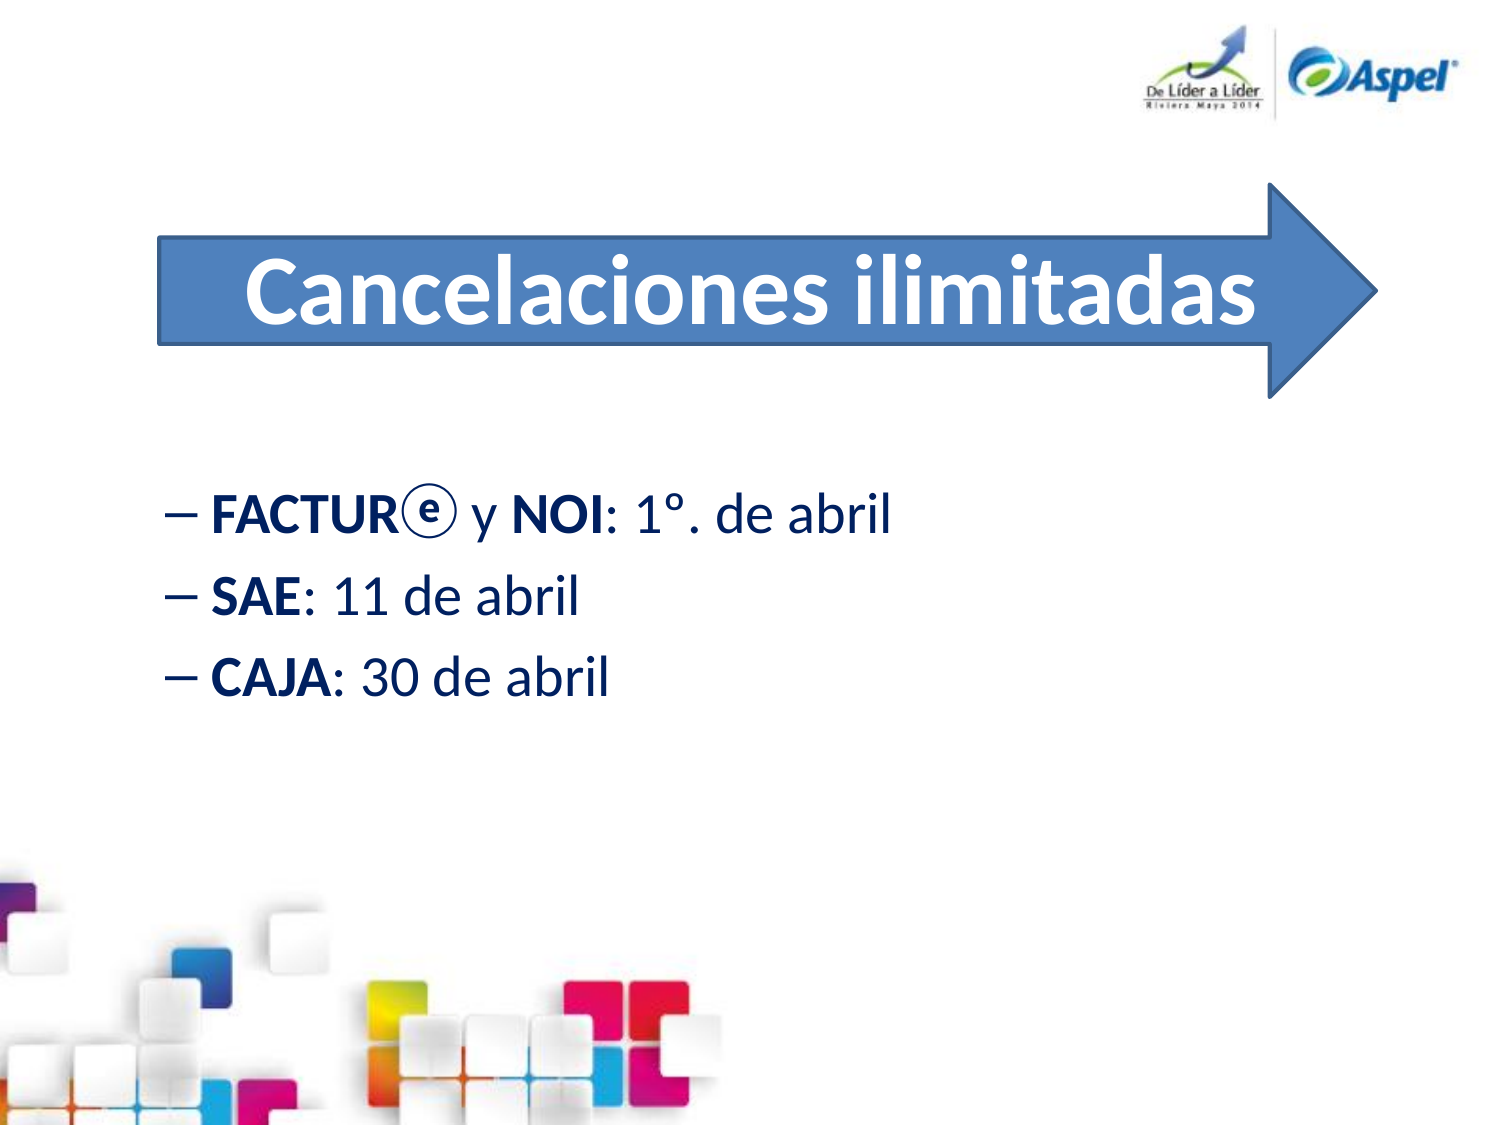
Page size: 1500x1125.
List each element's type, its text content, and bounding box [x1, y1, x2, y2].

picture [377, 0, 1500, 134]
title Cancelaciones ilimitadas [76, 160, 1427, 409]
picture [0, 834, 1500, 1125]
list FACTURⓔ y NOI: 1º. de abril SAE: 11 de abril CAJA: 30 de abril [75, 468, 1425, 1005]
